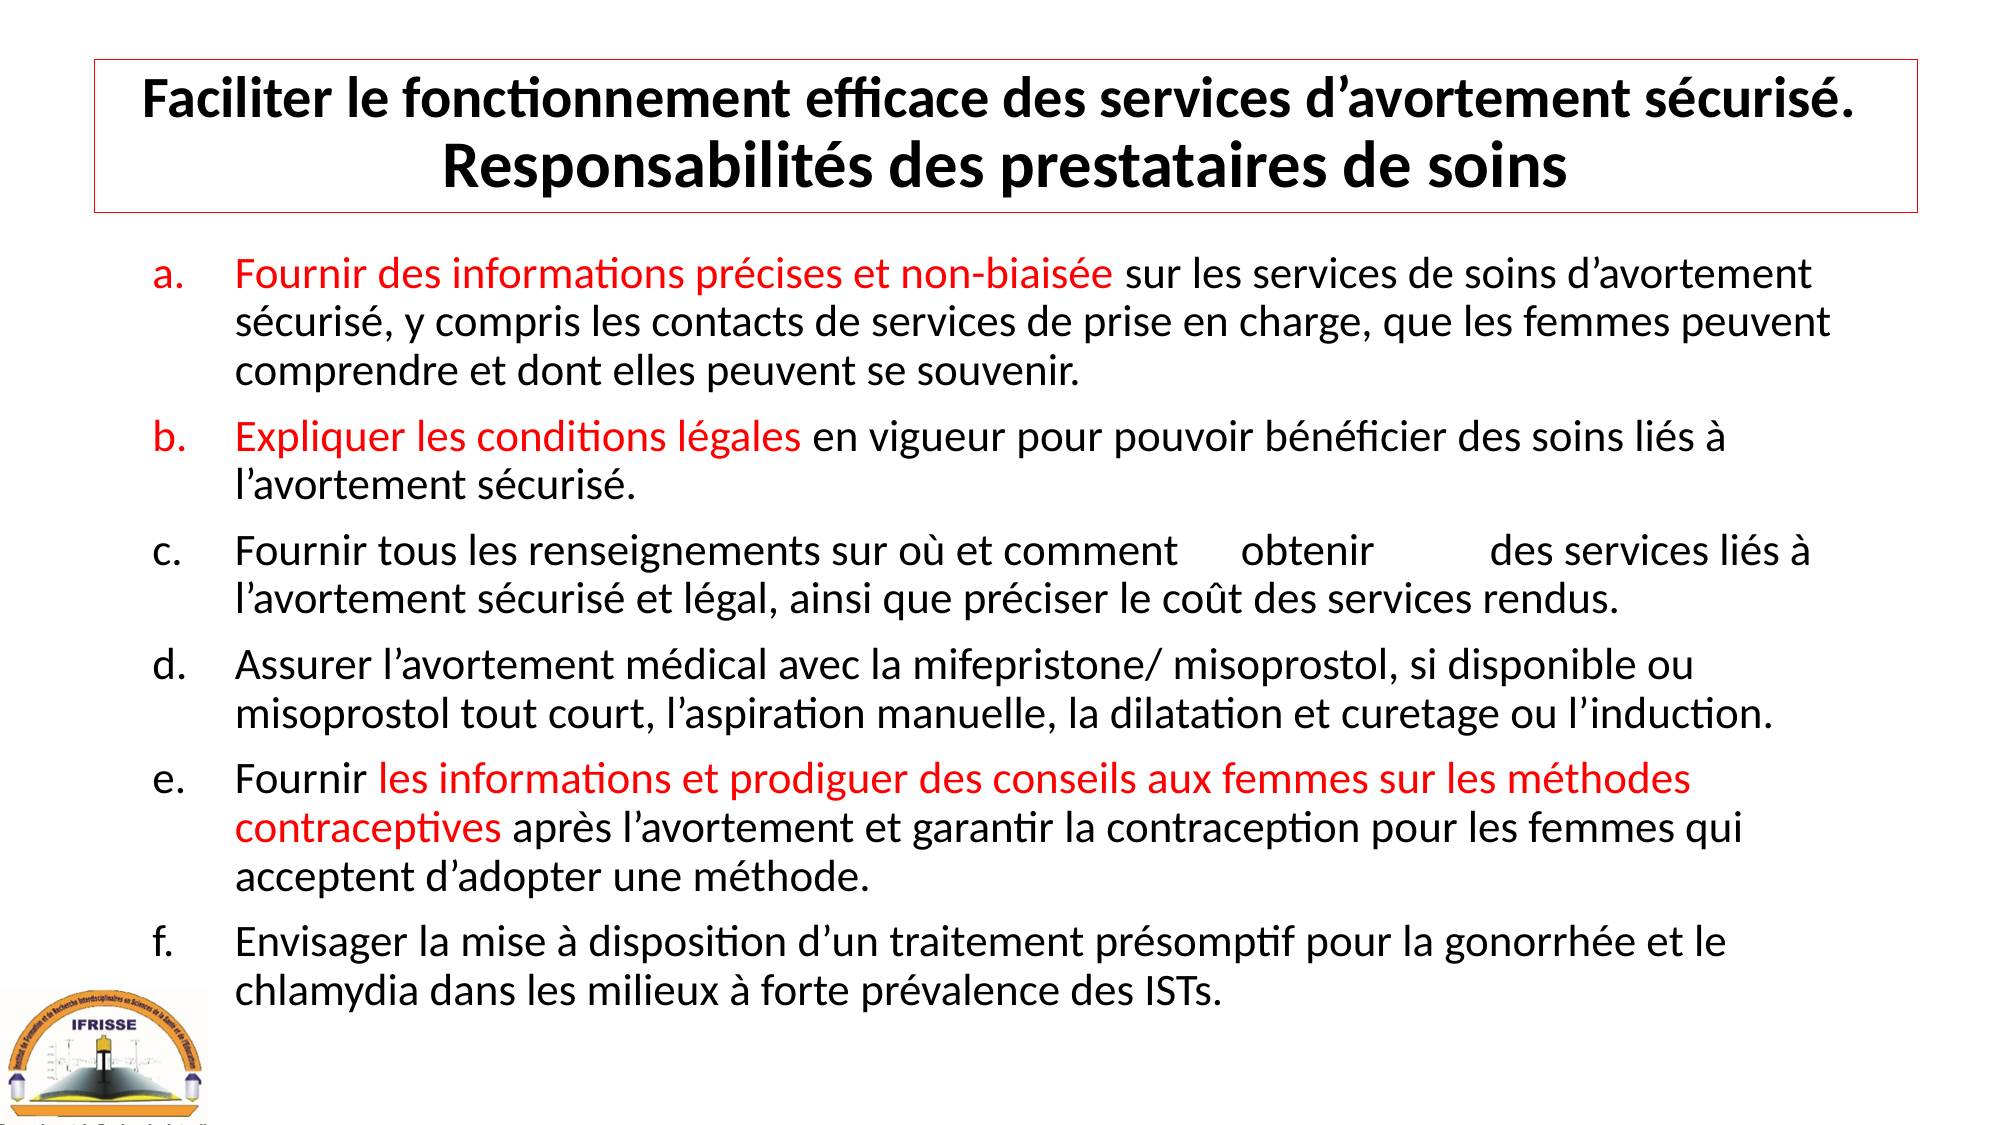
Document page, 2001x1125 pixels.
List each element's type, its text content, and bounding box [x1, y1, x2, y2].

title Faciliter le fonctionnement efficace des services d’avortement sécurisé. Responsabilités des prestataires de soins [94, 59, 1918, 213]
list Fournir des informations précises et non-biaisée sur les services de soins d’avortement sécurisé, y compris les contacts de services de prise en charge, que les femmes peuvent comprendre et dont elles peuvent se souvenir. Expliquer les conditions légales en vigueur pour pouvoir bénéficier des soins liés à l’avortement sécurisé. Fournir tous les renseignements sur où et comment obtenir des services liés à l’avortement sécurisé et légal, ainsi que préciser le coût des services rendus. Assurer l’avortement médical avec la mifepristone/ misoprostol, si disponible ou misoprostol tout court, l’aspiration manuelle, la dilatation et curetage ou l’induction. Fournir les informations et prodiguer des conseils aux femmes sur les méthodes contraceptives après l’avortement et garantir la contraception pour les femmes qui acceptent d’adopter une méthode. Envisager la mise à disposition d’un traitement présomptif pour la gonorrhée et le chlamydia dans les milieux à forte prévalence des ISTs. [137, 241, 1921, 1030]
picture [0, 988, 208, 1125]
